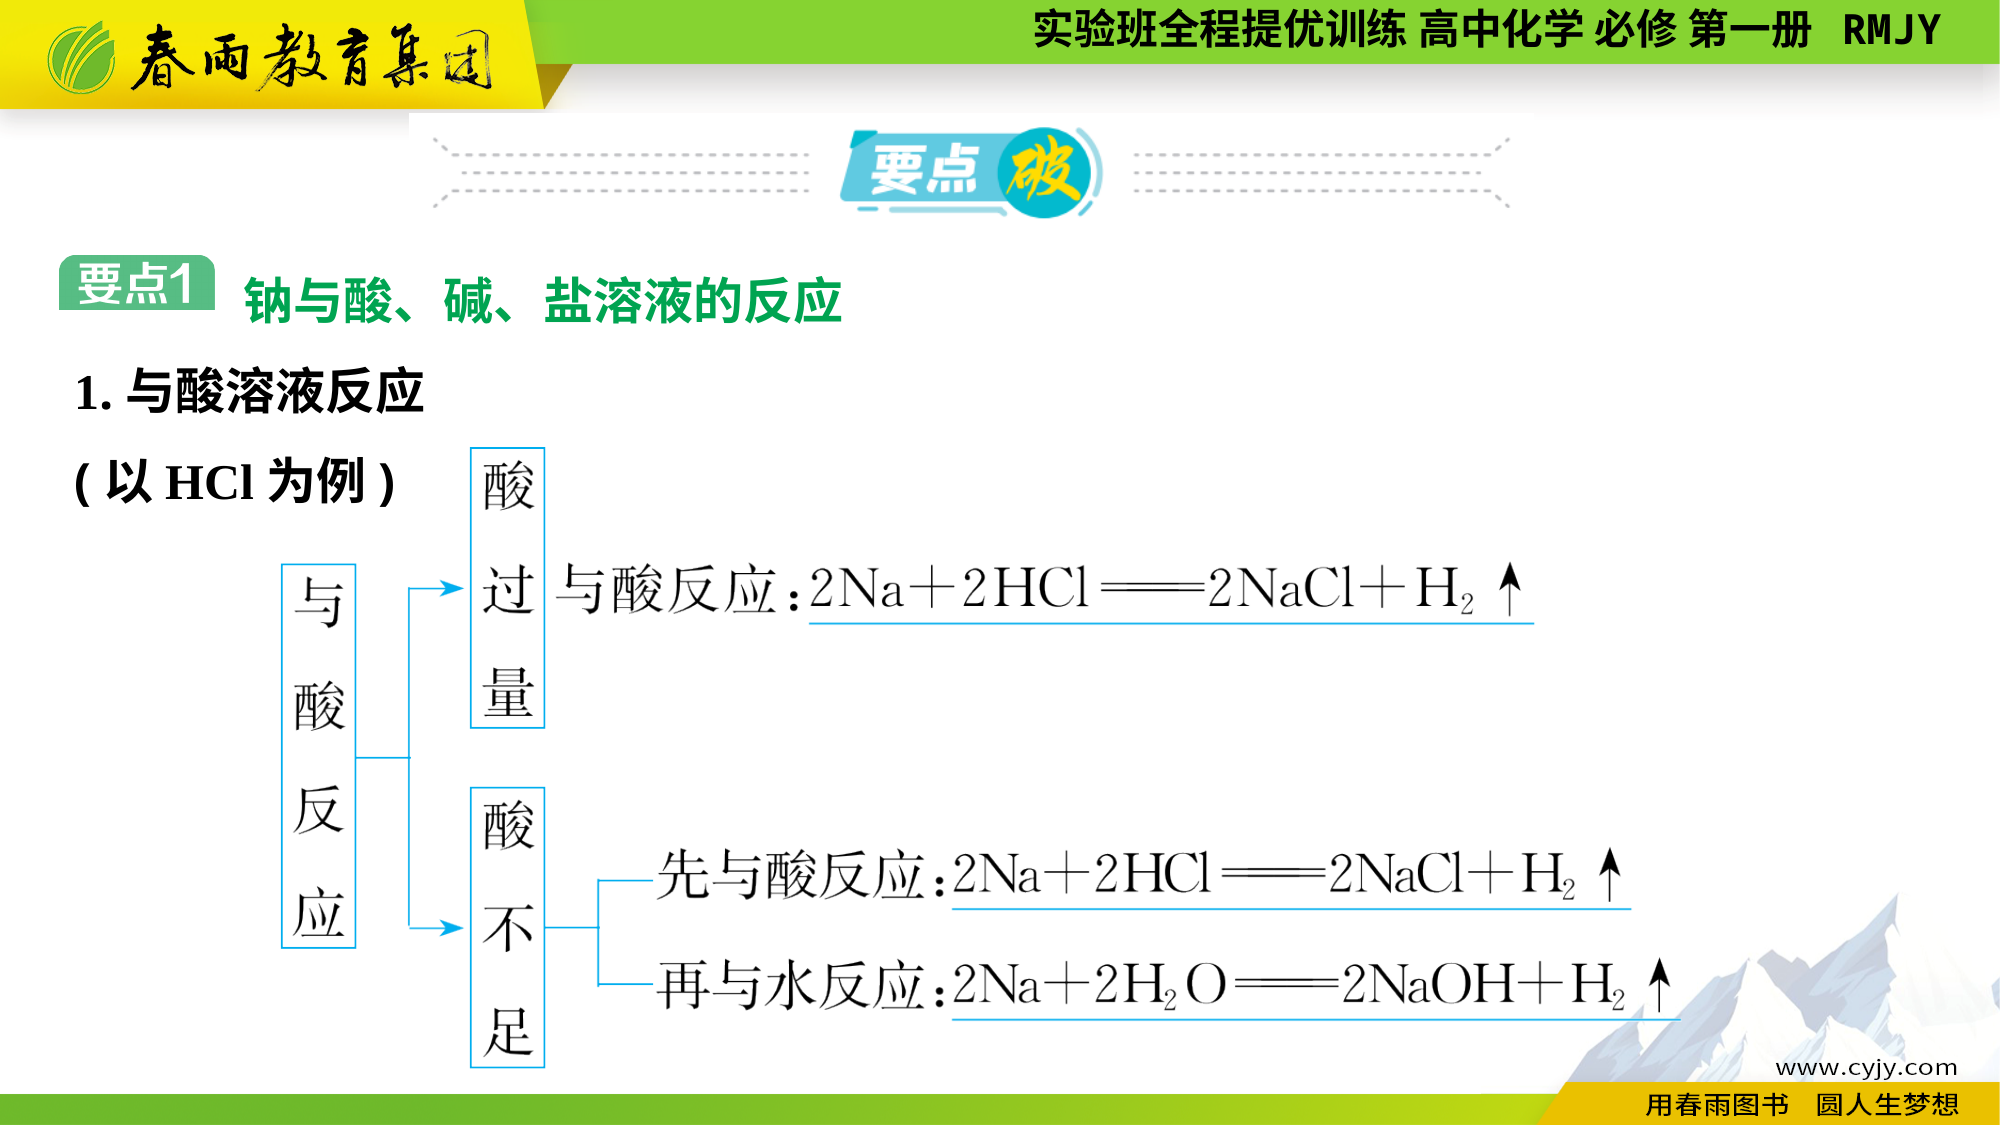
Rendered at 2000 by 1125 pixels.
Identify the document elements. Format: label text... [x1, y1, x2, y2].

picture [0, 0, 2000, 1125]
list 钠与酸、碱、盐溶液的反应 1.与酸溶液反应 (以HCl为例) [59, 231, 1944, 520]
